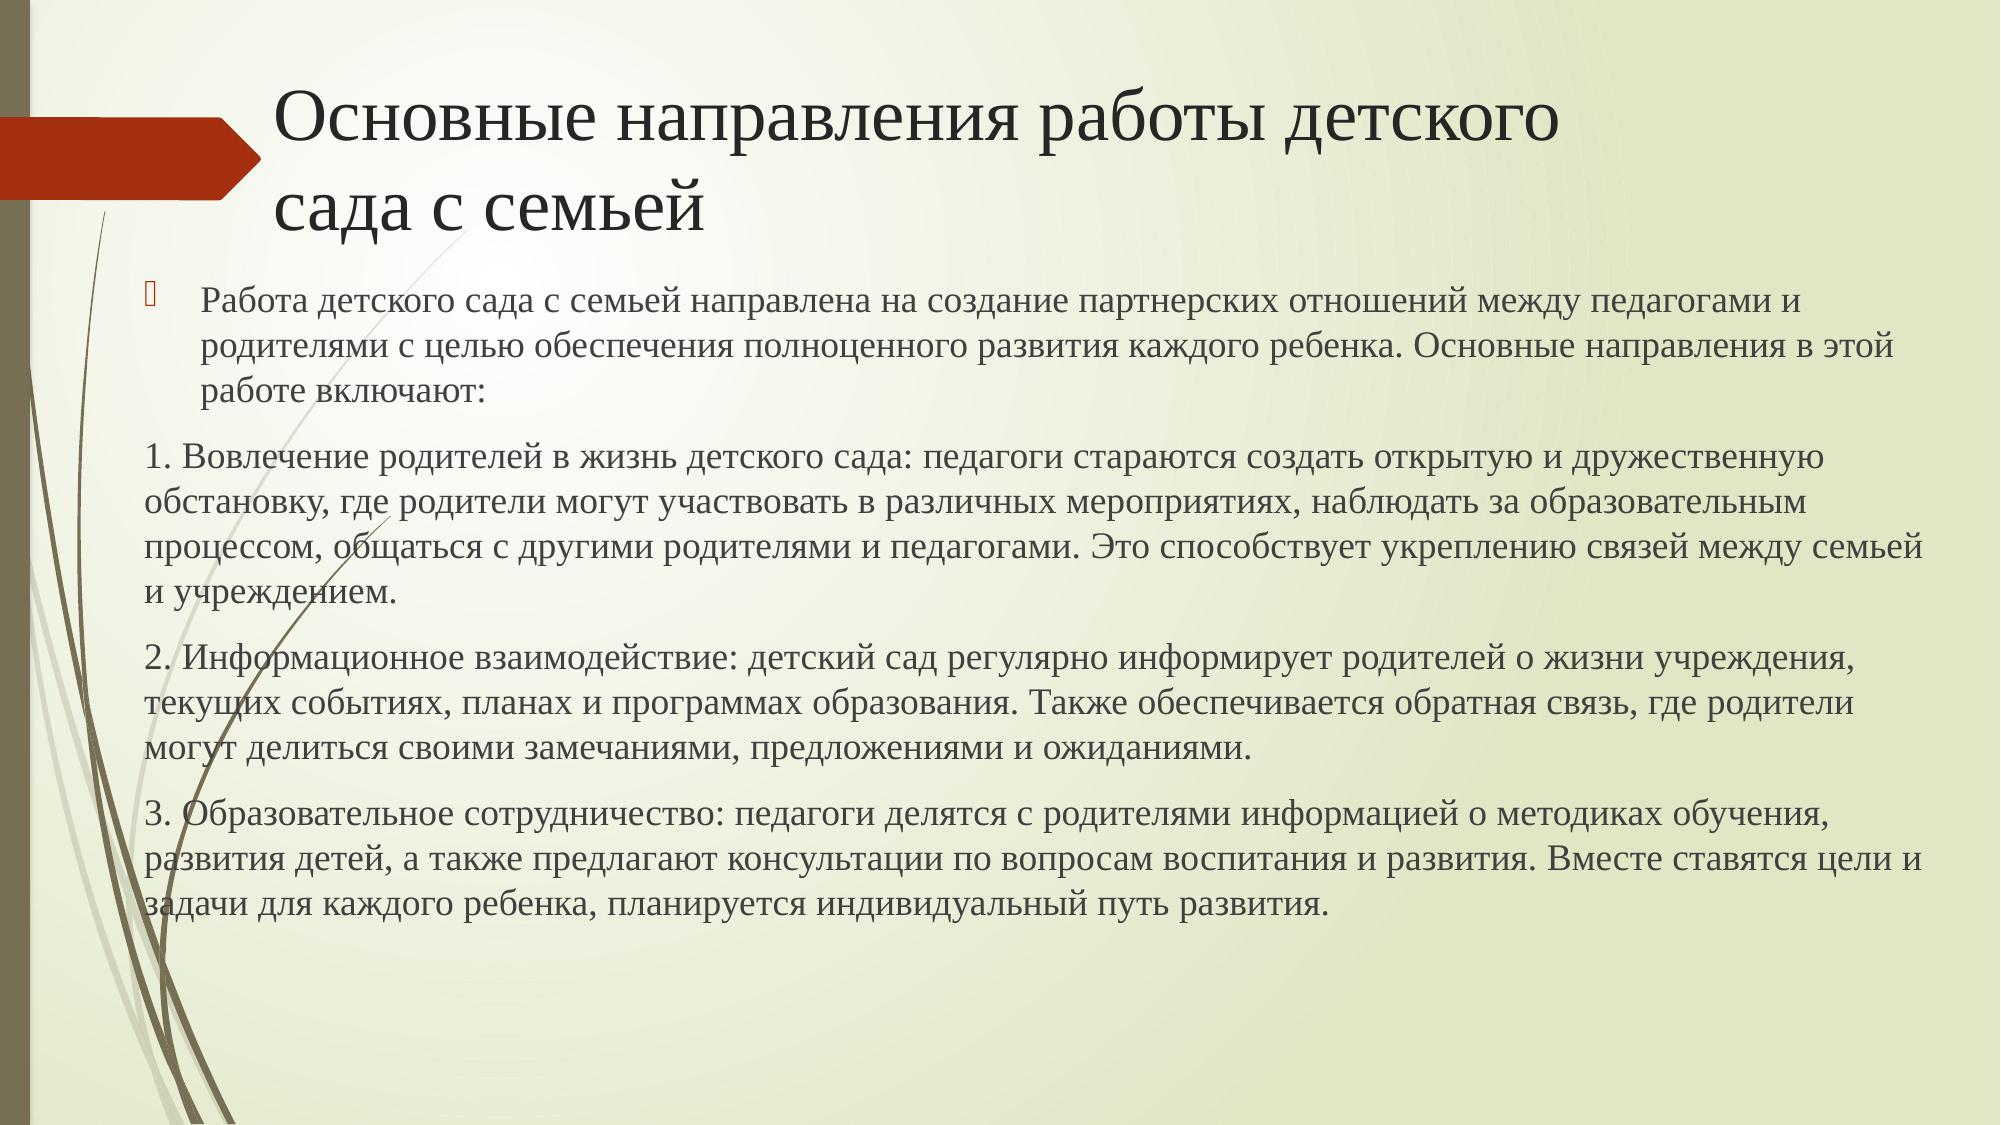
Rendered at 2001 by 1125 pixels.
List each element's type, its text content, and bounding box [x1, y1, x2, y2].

title Основные направления работы детского сада с семьей [258, 57, 1721, 267]
list Работа детского сада с семьей направлена на создание партнерских отношений между педагогами и родителями с целью обеспечения полноценного развития каждого ребенка. Основные направления в этой работе включают: 1. Вовлечение родителей в жизнь детского сада: педагоги стараются создать открытую и дружественную обстановку, где родители могут участвовать в различных мероприятиях, наблюдать за образовательным процессом, общаться с другими родителями и педагогами. Это способствует укреплению связей между семьей и учреждением. 2. Информационное взаимодействие: детский сад регулярно информирует родителей о жизни учреждения, текущих событиях, планах и программах образования. Также обеспечивается обратная связь, где родители могут делиться своими замечаниями, предложениями и ожиданиями. 3. Образовательное сотрудничество: педагоги делятся с родителями информацией о методиках обучения, развития детей, а также предлагают консультации по вопросам воспитания и развития. Вместе ставятся цели и задачи для каждого ребенка, планируется индивидуальный путь развития. [129, 267, 1953, 888]
